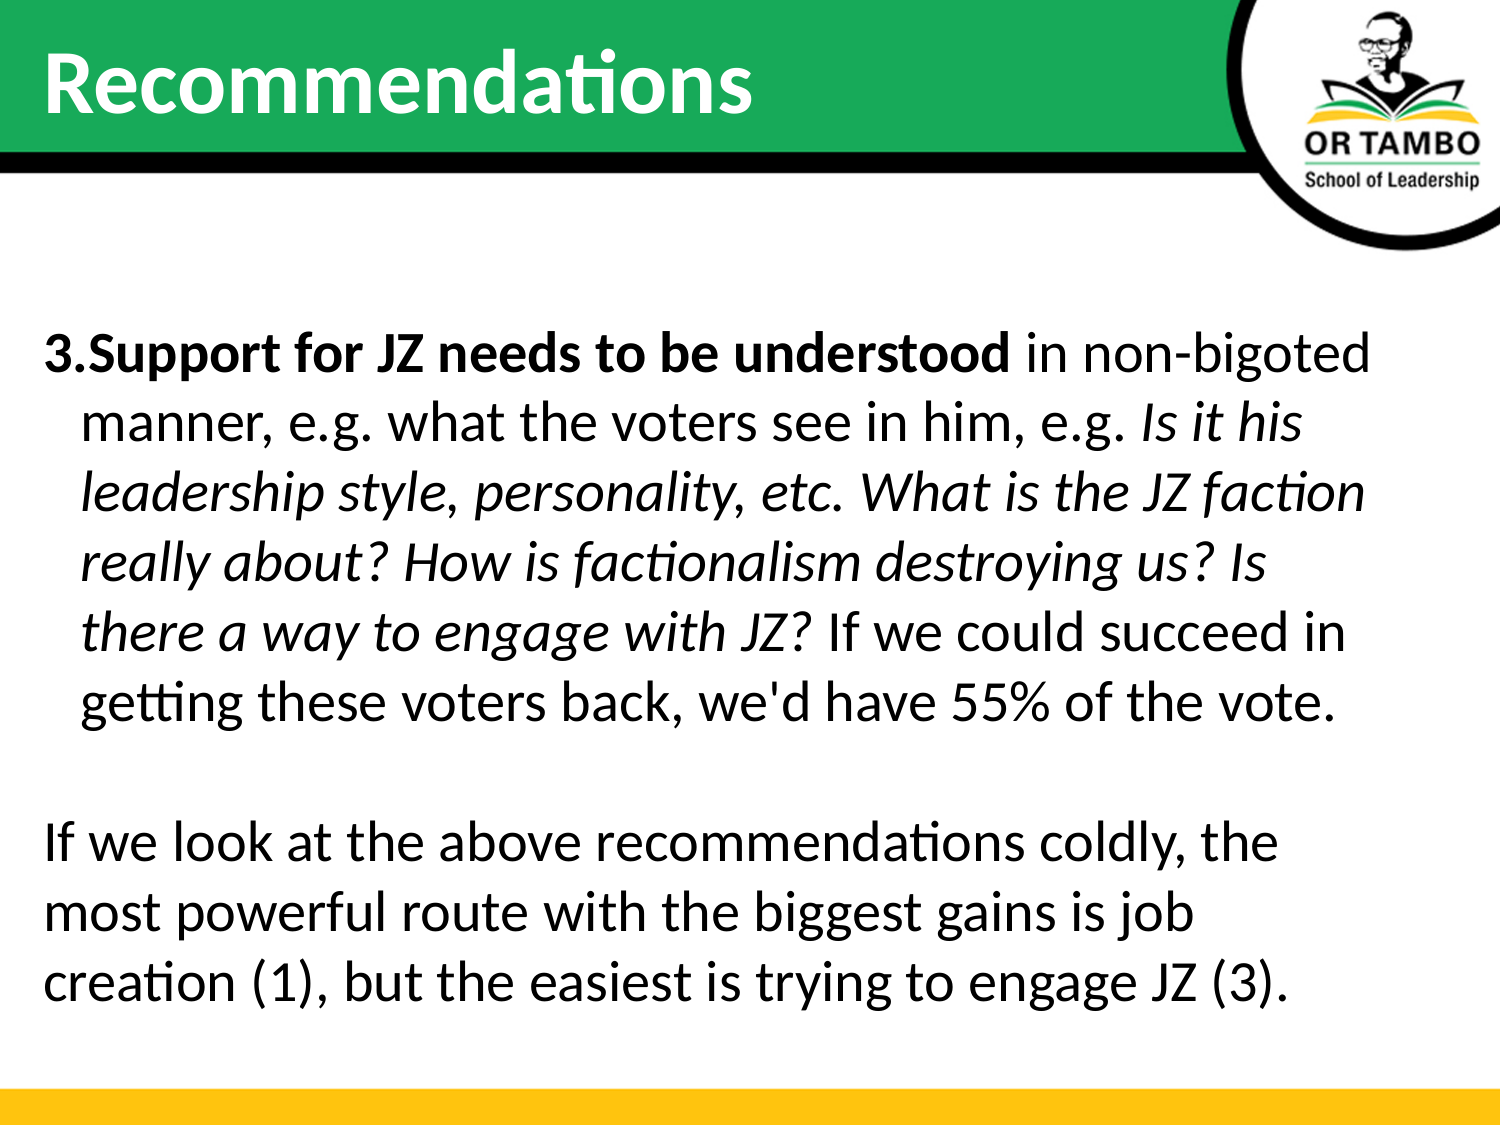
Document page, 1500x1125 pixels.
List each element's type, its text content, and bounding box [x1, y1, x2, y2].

text_box Support for JZ needs to be understood in non-bigoted manner, e.g. what the voters see in him, e.g. Is it his leadership style, personality, etc. What is the JZ faction really about? How is factionalism destroying us? Is there a way to engage with JZ? If we could succeed in getting these voters back, we'd have 55% of the vote. If we look at the above recommendations coldly, the most powerful route with the biggest gains is job creation (1), but the easiest is trying to engage JZ (3). [35, 236, 1386, 1021]
title Recommendations [35, 0, 1387, 154]
picture [0, 0, 1500, 1125]
